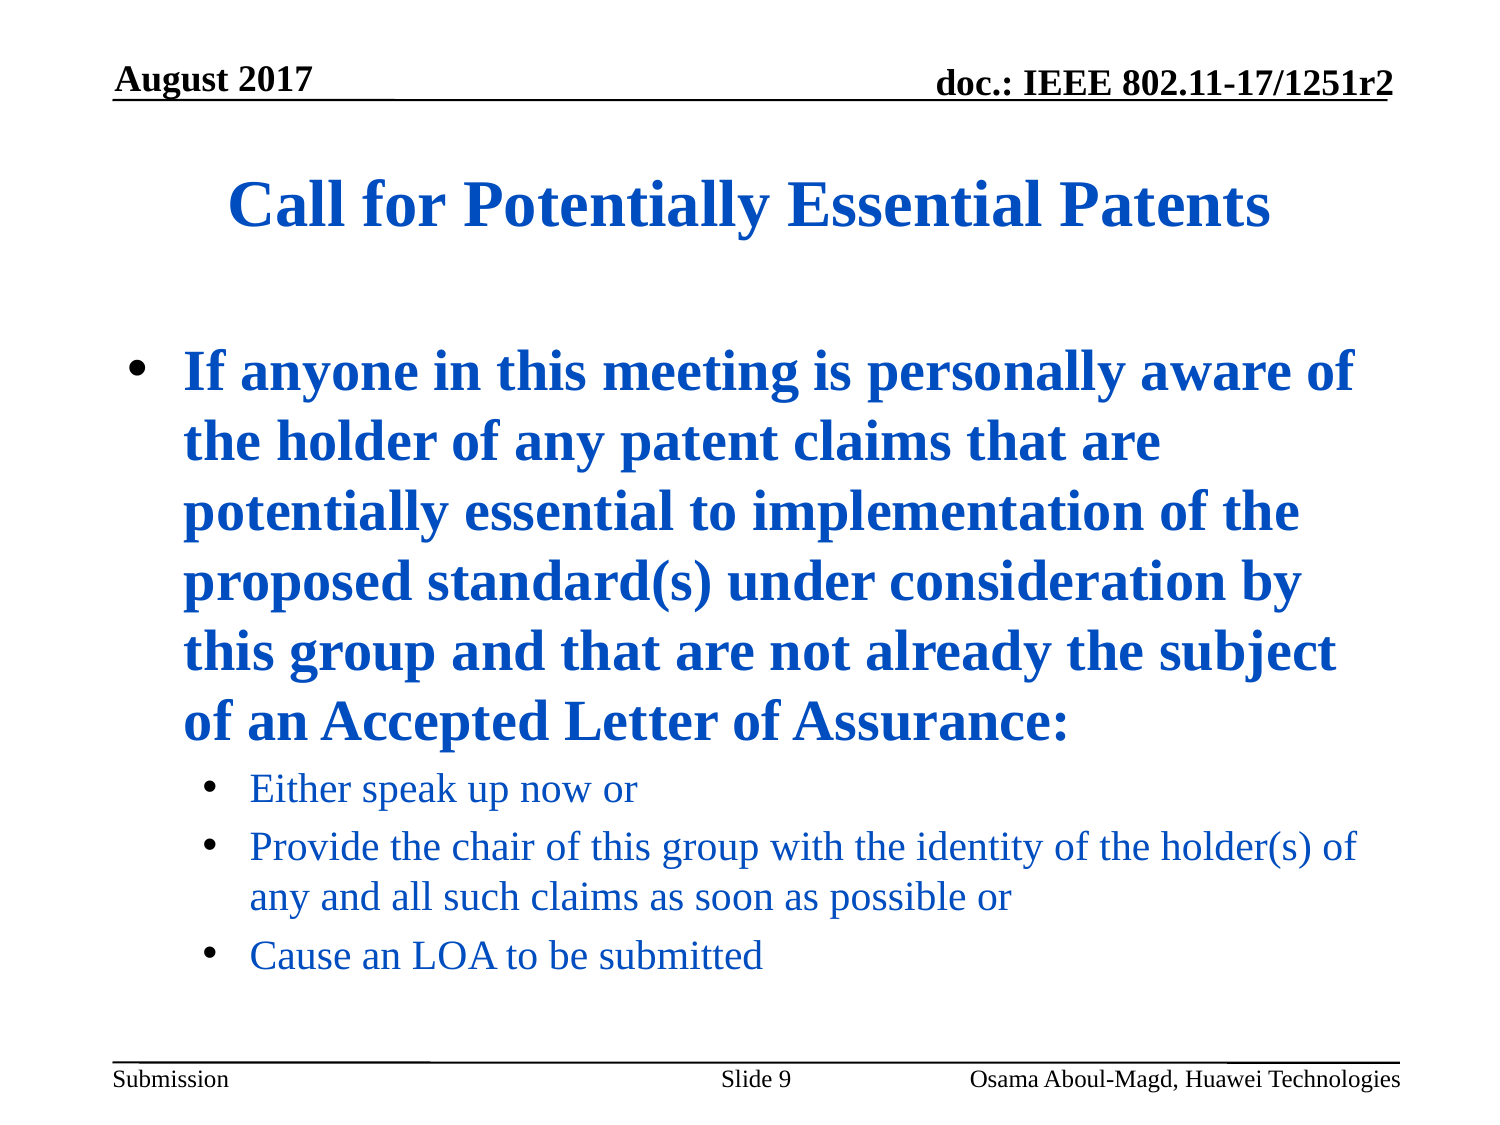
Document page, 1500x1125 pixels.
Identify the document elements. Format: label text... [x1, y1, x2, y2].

list If anyone in this meeting is personally aware of the holder of any patent claims that are potentially essential to implementation of the proposed standard(s) under consideration by this group and that are not already the subject of an Accepted Letter of Assurance: Either speak up now or Provide the chair of this group with the identity of the holder(s) of any and all such claims as soon as possible or Cause an LOA to be submitted [112, 324, 1388, 1000]
slide_number Slide 9 [712, 1061, 800, 1123]
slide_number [114, 54, 423, 100]
title Call for Potentially Essential Patents [112, 112, 1388, 288]
footer Osama Aboul-Magd, Huawei Technologies [878, 1061, 1402, 1093]
